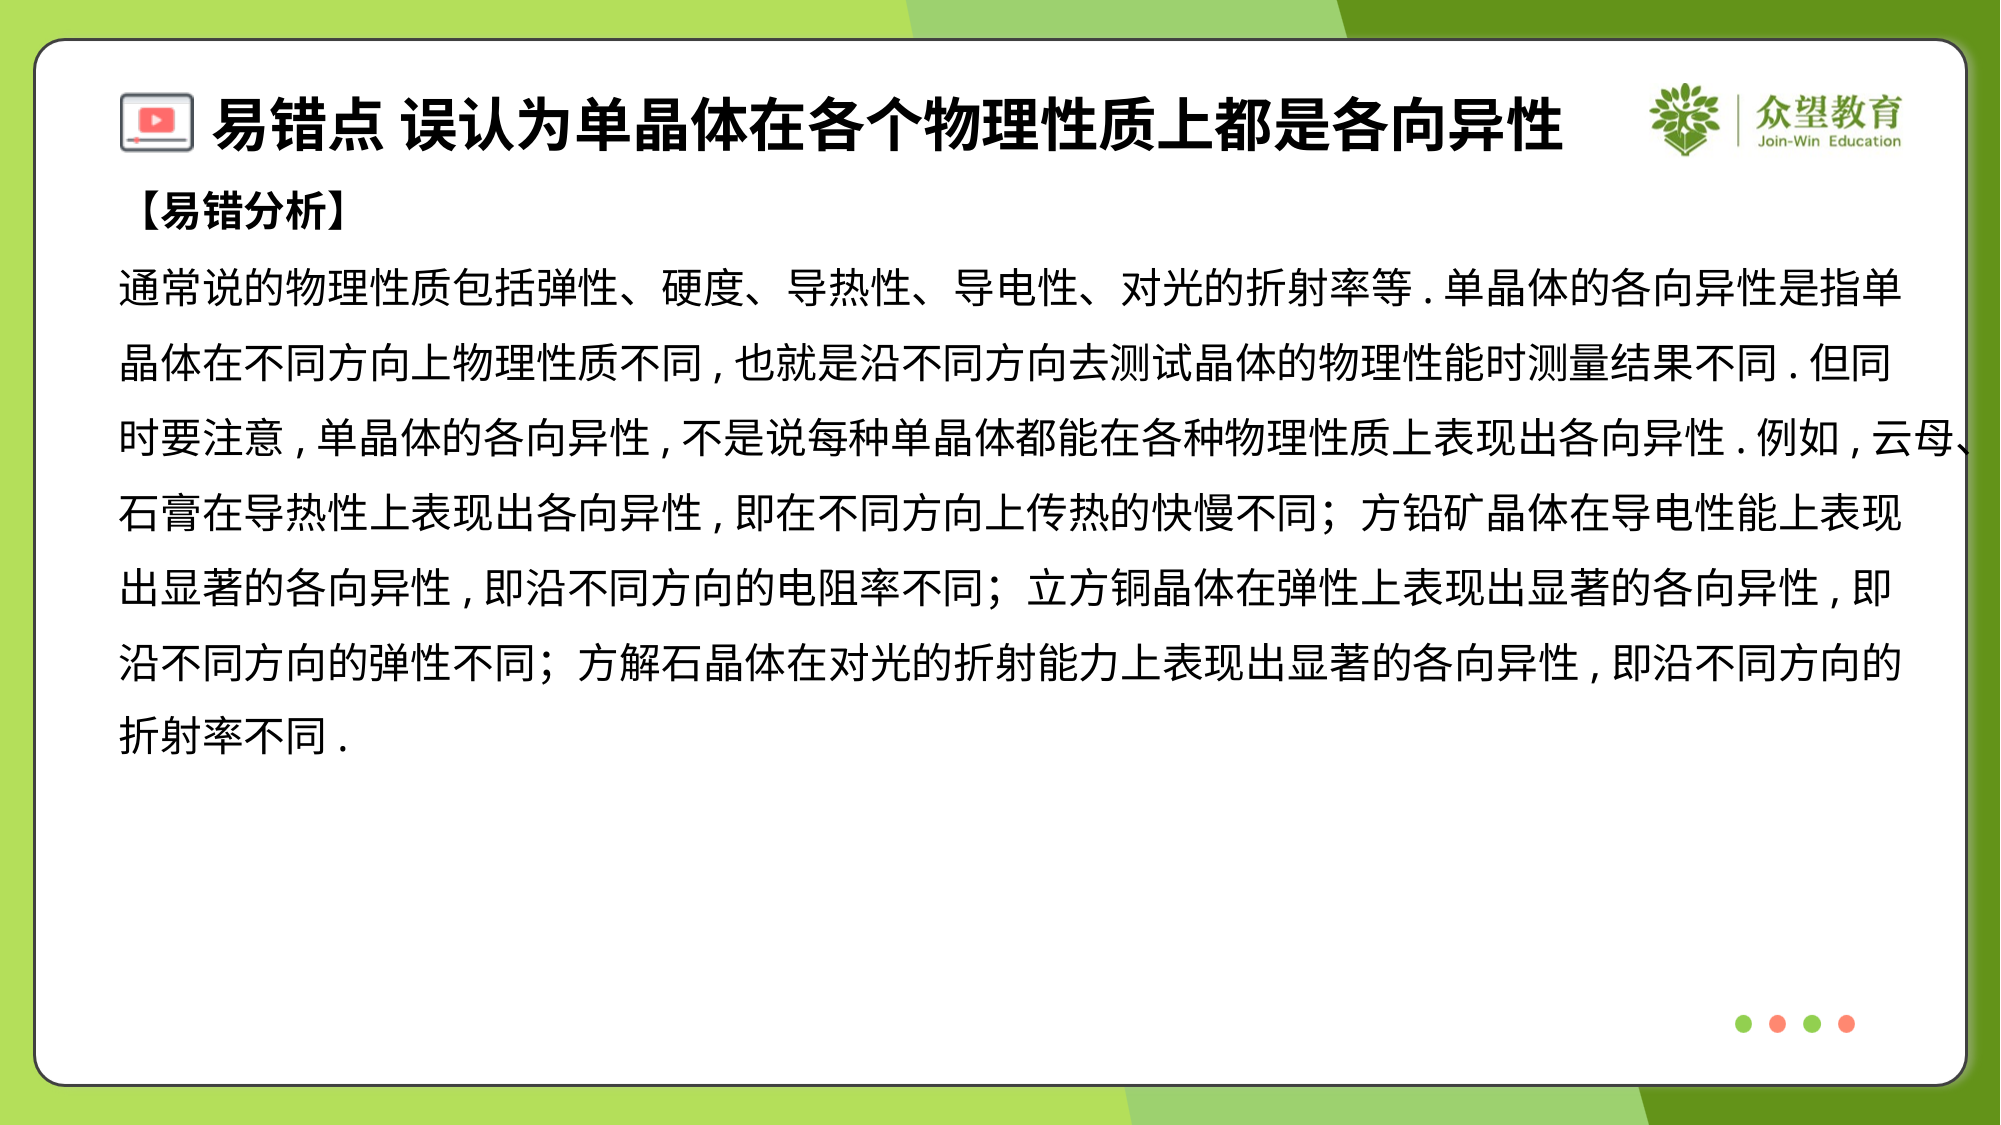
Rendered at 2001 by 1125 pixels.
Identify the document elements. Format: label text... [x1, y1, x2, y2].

text_box 【易错分析】 通常说的物理性质包括弹性、硬度、导热性、导电性、对光的折射率等.单晶体的各向异性是指单 晶体在不同方向上物理性质不同,也就是沿不同方向去测试晶体的物理性能时测量结果不同.但同 时要注意,单晶体的各向异性,不是说每种单晶体都能在各种物理性质上表现出各向异性.例如,云母、 石膏在导热性上表现出各向异性,即在不同方向上传热的快慢不同；方铅矿晶体在导电性能上表现 出显著的各向异性,即沿不同方向的电阻率不同；立方铜晶体在弹性上表现出显著的各向异性,即 沿不同方向的弹性不同；方解石晶体在对光的折射能力上表现出显著的各向异性,即沿不同方向的 折射率不同. [118, 159, 1883, 752]
picture [0, 0, 2000, 1125]
